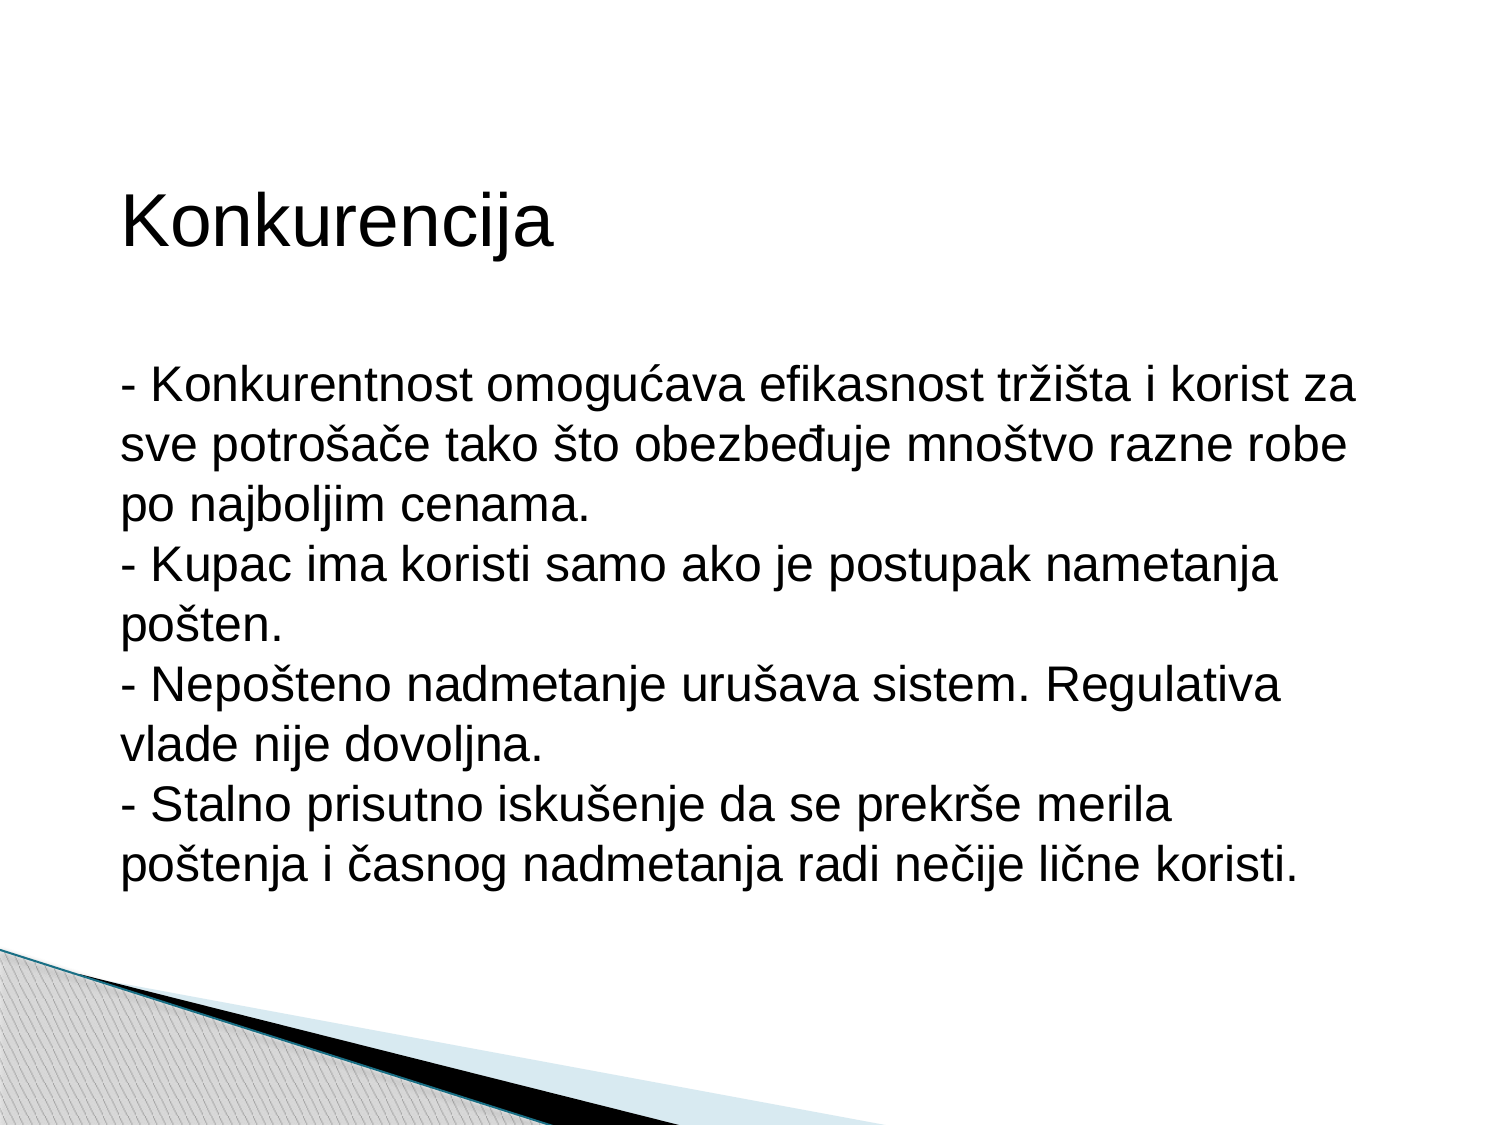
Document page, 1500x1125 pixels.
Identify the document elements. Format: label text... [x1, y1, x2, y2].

text_box Konkurencija - Konkurentnost omogućava efikasnost tržišta i korist za sve potrošače tako što obezbeđuje mnoštvo razne robe po najboljim cenama. - Kupac ima koristi samo ako je postupak nametanja pošten. - Nepošteno nadmetanje urušava sistem. Regulativa vlade nije dovoljna. - Stalno prisutno iskušenje da se prekrše merila poštenja i časnog nadmetanja radi nečije lične koristi. [105, 163, 1383, 1079]
